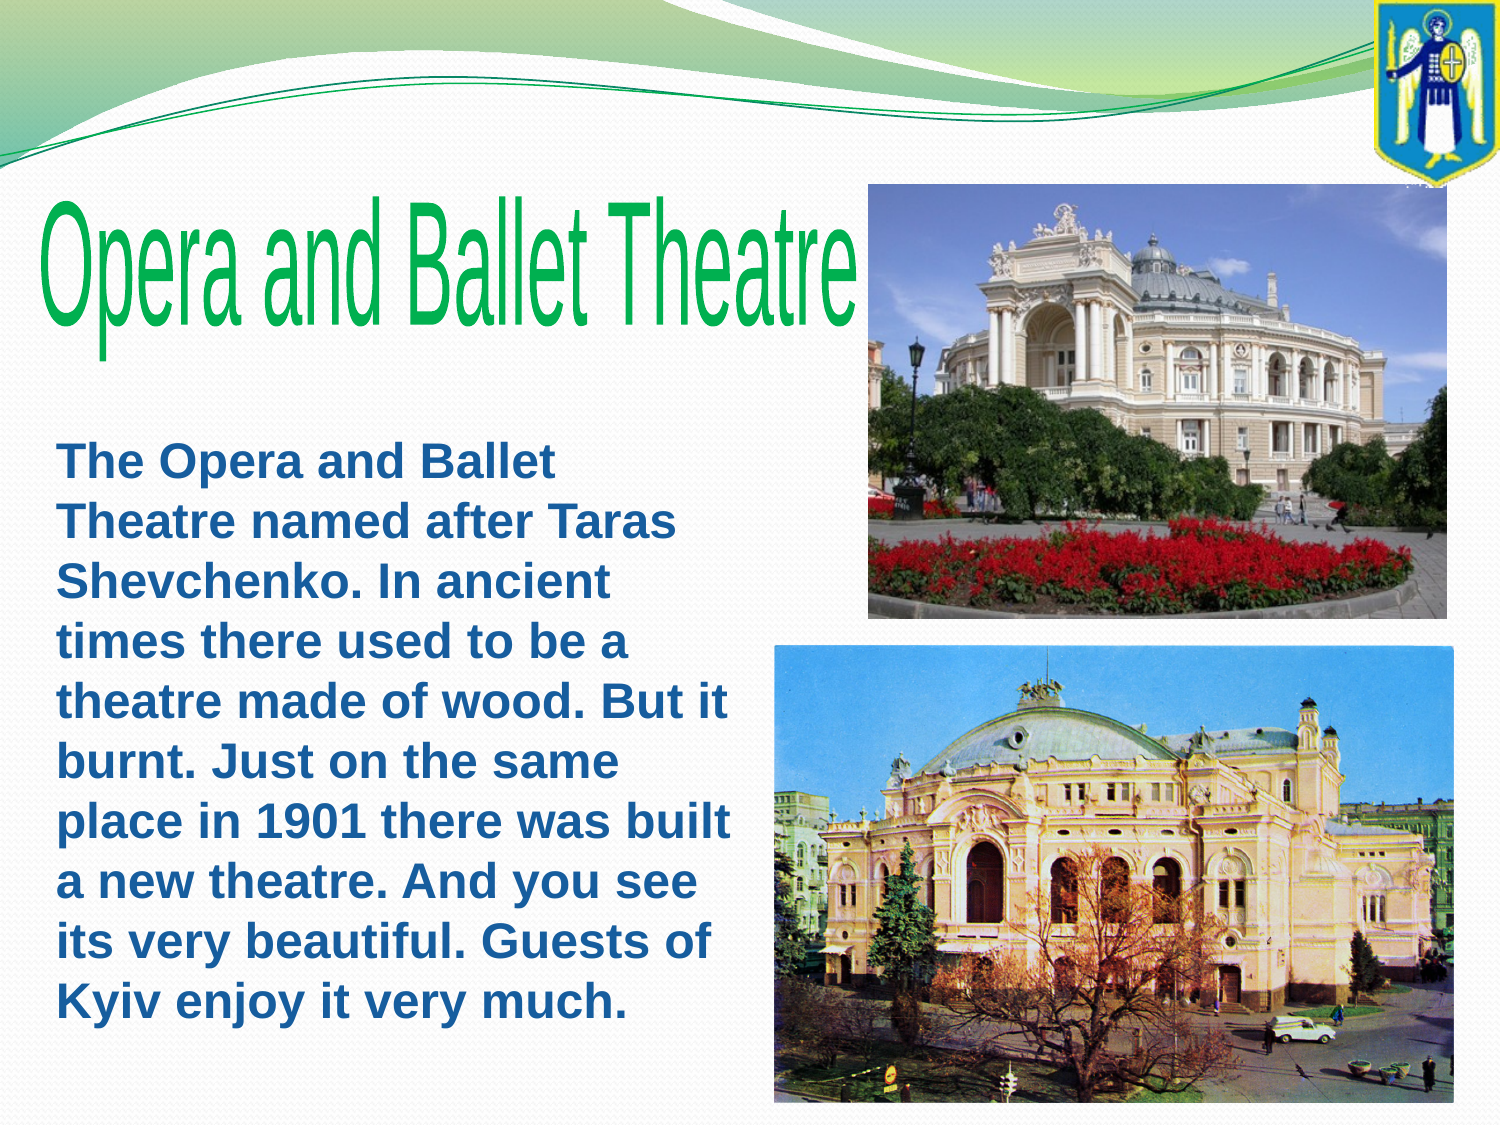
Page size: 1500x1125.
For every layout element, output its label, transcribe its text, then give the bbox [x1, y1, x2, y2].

text_box The Opera and Ballet Theatre named after Taras Shevchenko. In ancient times there used to be a theatre made of wood. But it burnt. Just on the same place in 1901 there was built a new theatre. And you see its very beautiful. Guests of Kyiv enjoy it very much. [41, 421, 750, 1121]
picture [773, 645, 1454, 1103]
picture [1374, 0, 1500, 188]
picture [867, 184, 1447, 619]
